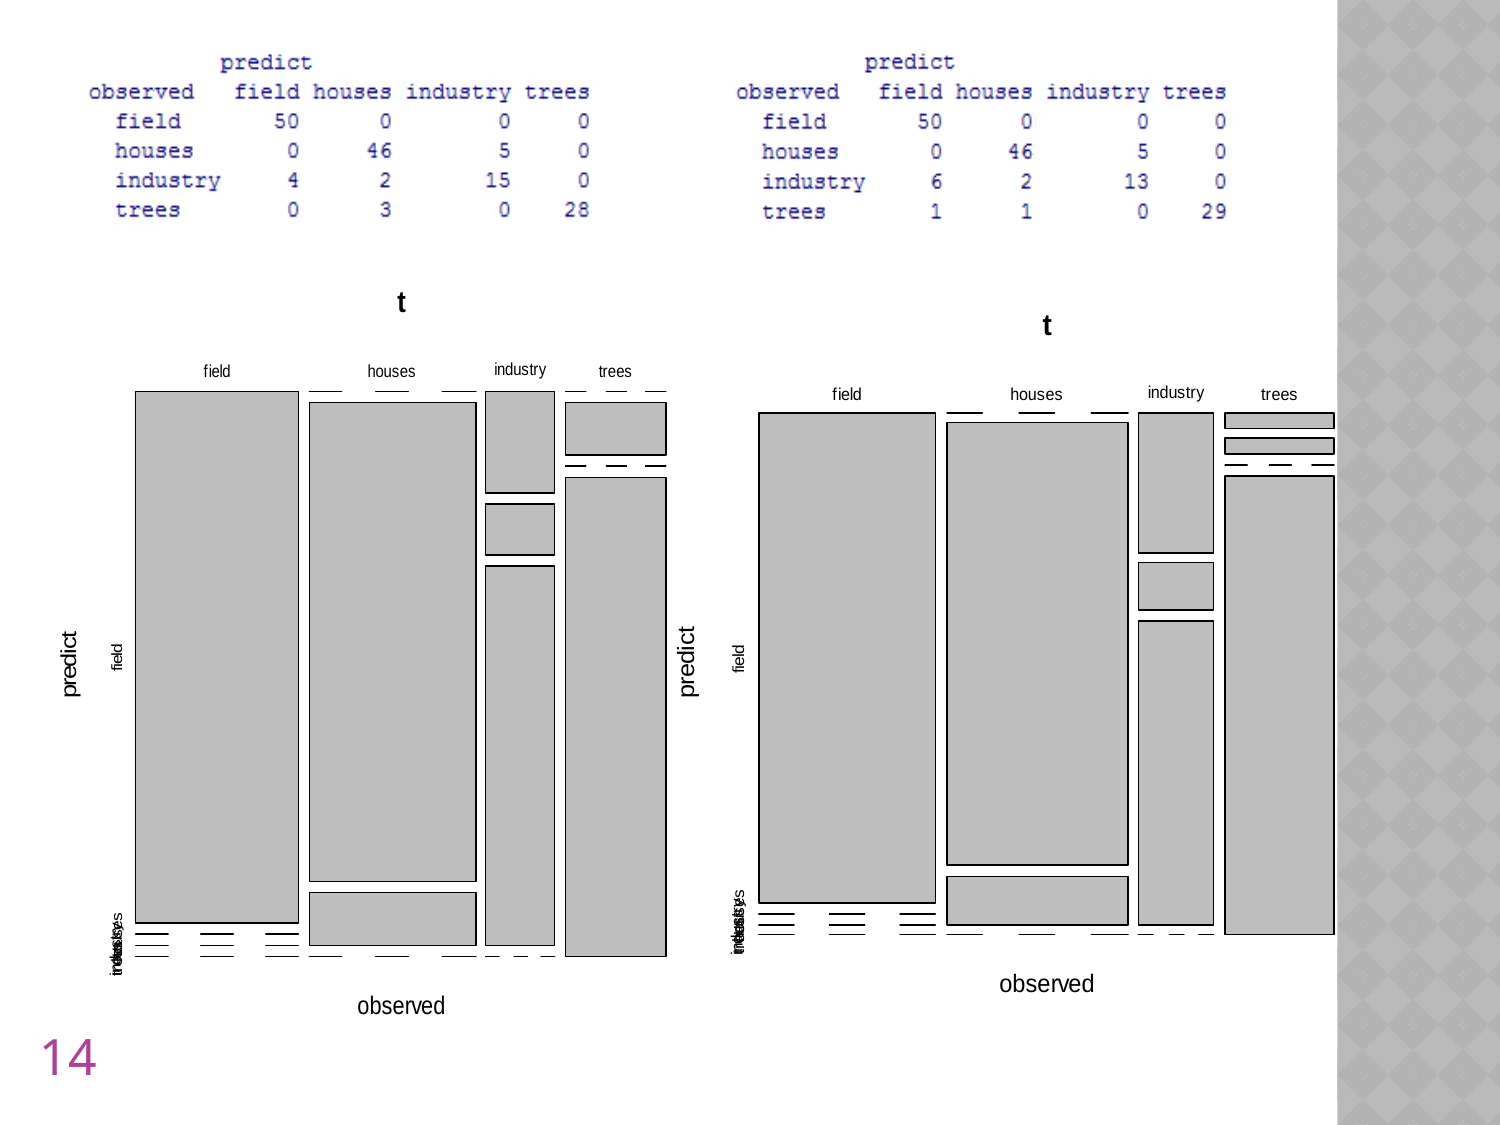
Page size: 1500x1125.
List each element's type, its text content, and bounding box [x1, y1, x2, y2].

picture [0, 290, 1353, 1024]
picture [725, 42, 1282, 233]
picture [88, 42, 615, 229]
slide_number 14 [23, 1033, 113, 1094]
